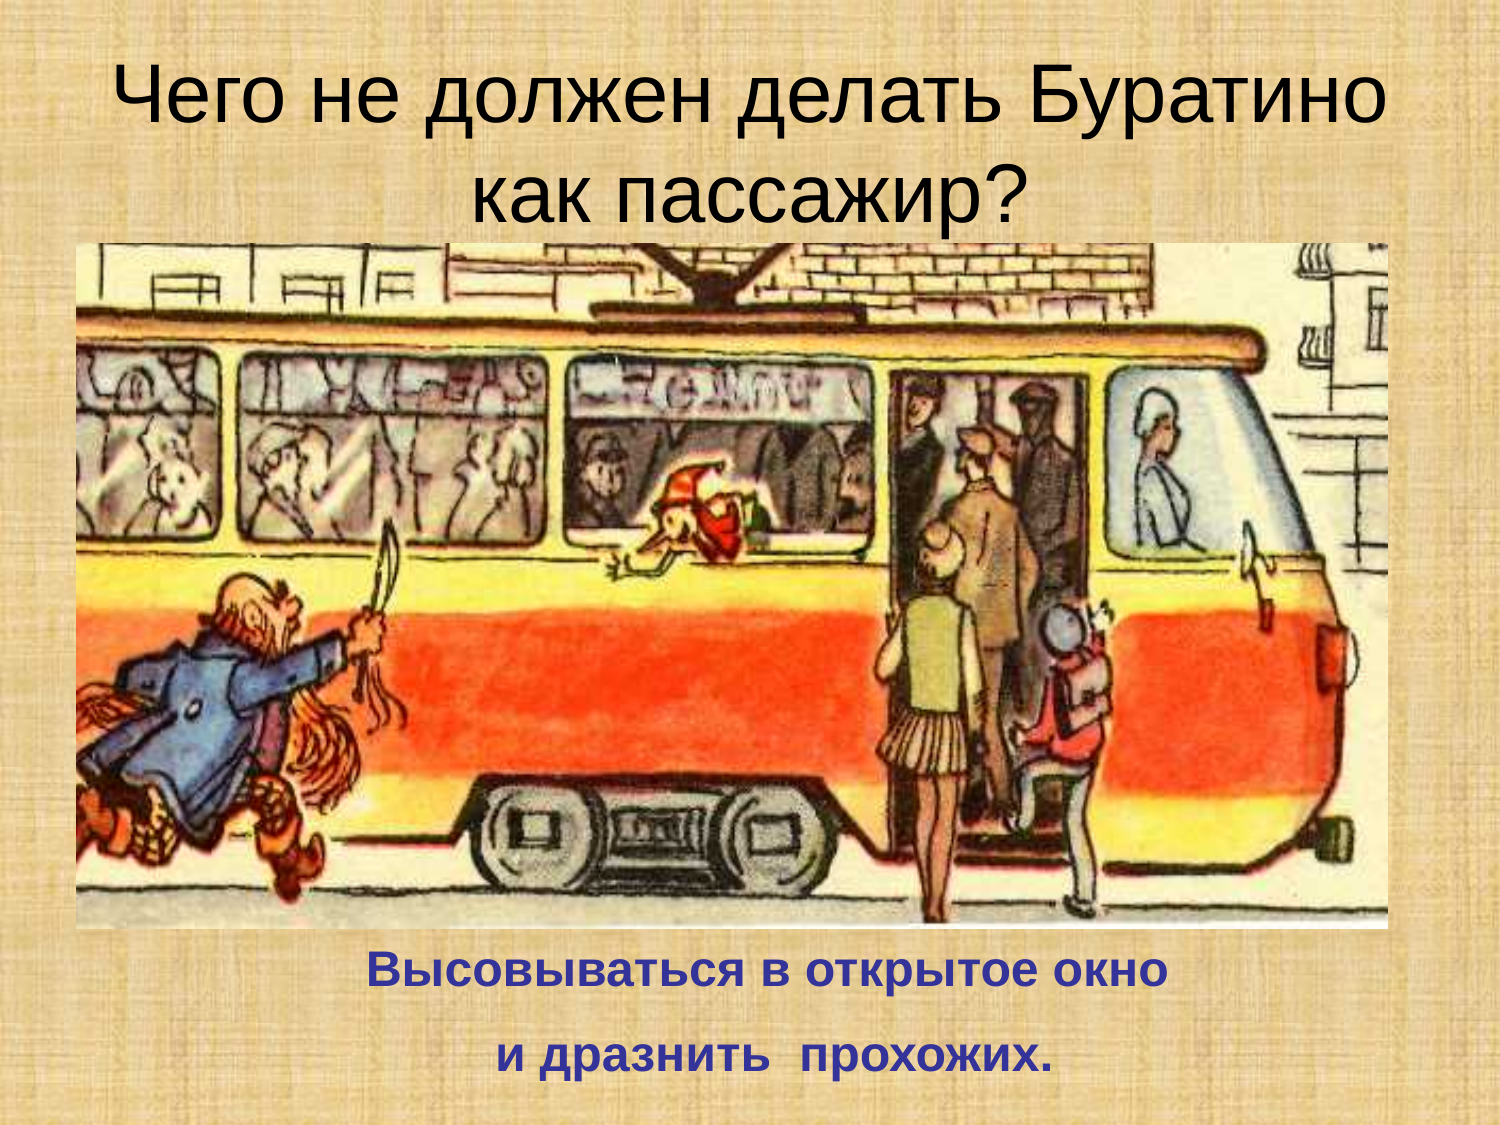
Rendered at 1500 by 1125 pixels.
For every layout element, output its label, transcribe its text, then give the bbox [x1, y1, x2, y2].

text_box Высовываться в открытое окно и дразнить прохожих. [100, 928, 1435, 1089]
picture [0, 0, 1500, 1125]
title Чего не должен делать Буратино как пассажир? [75, 45, 1425, 233]
